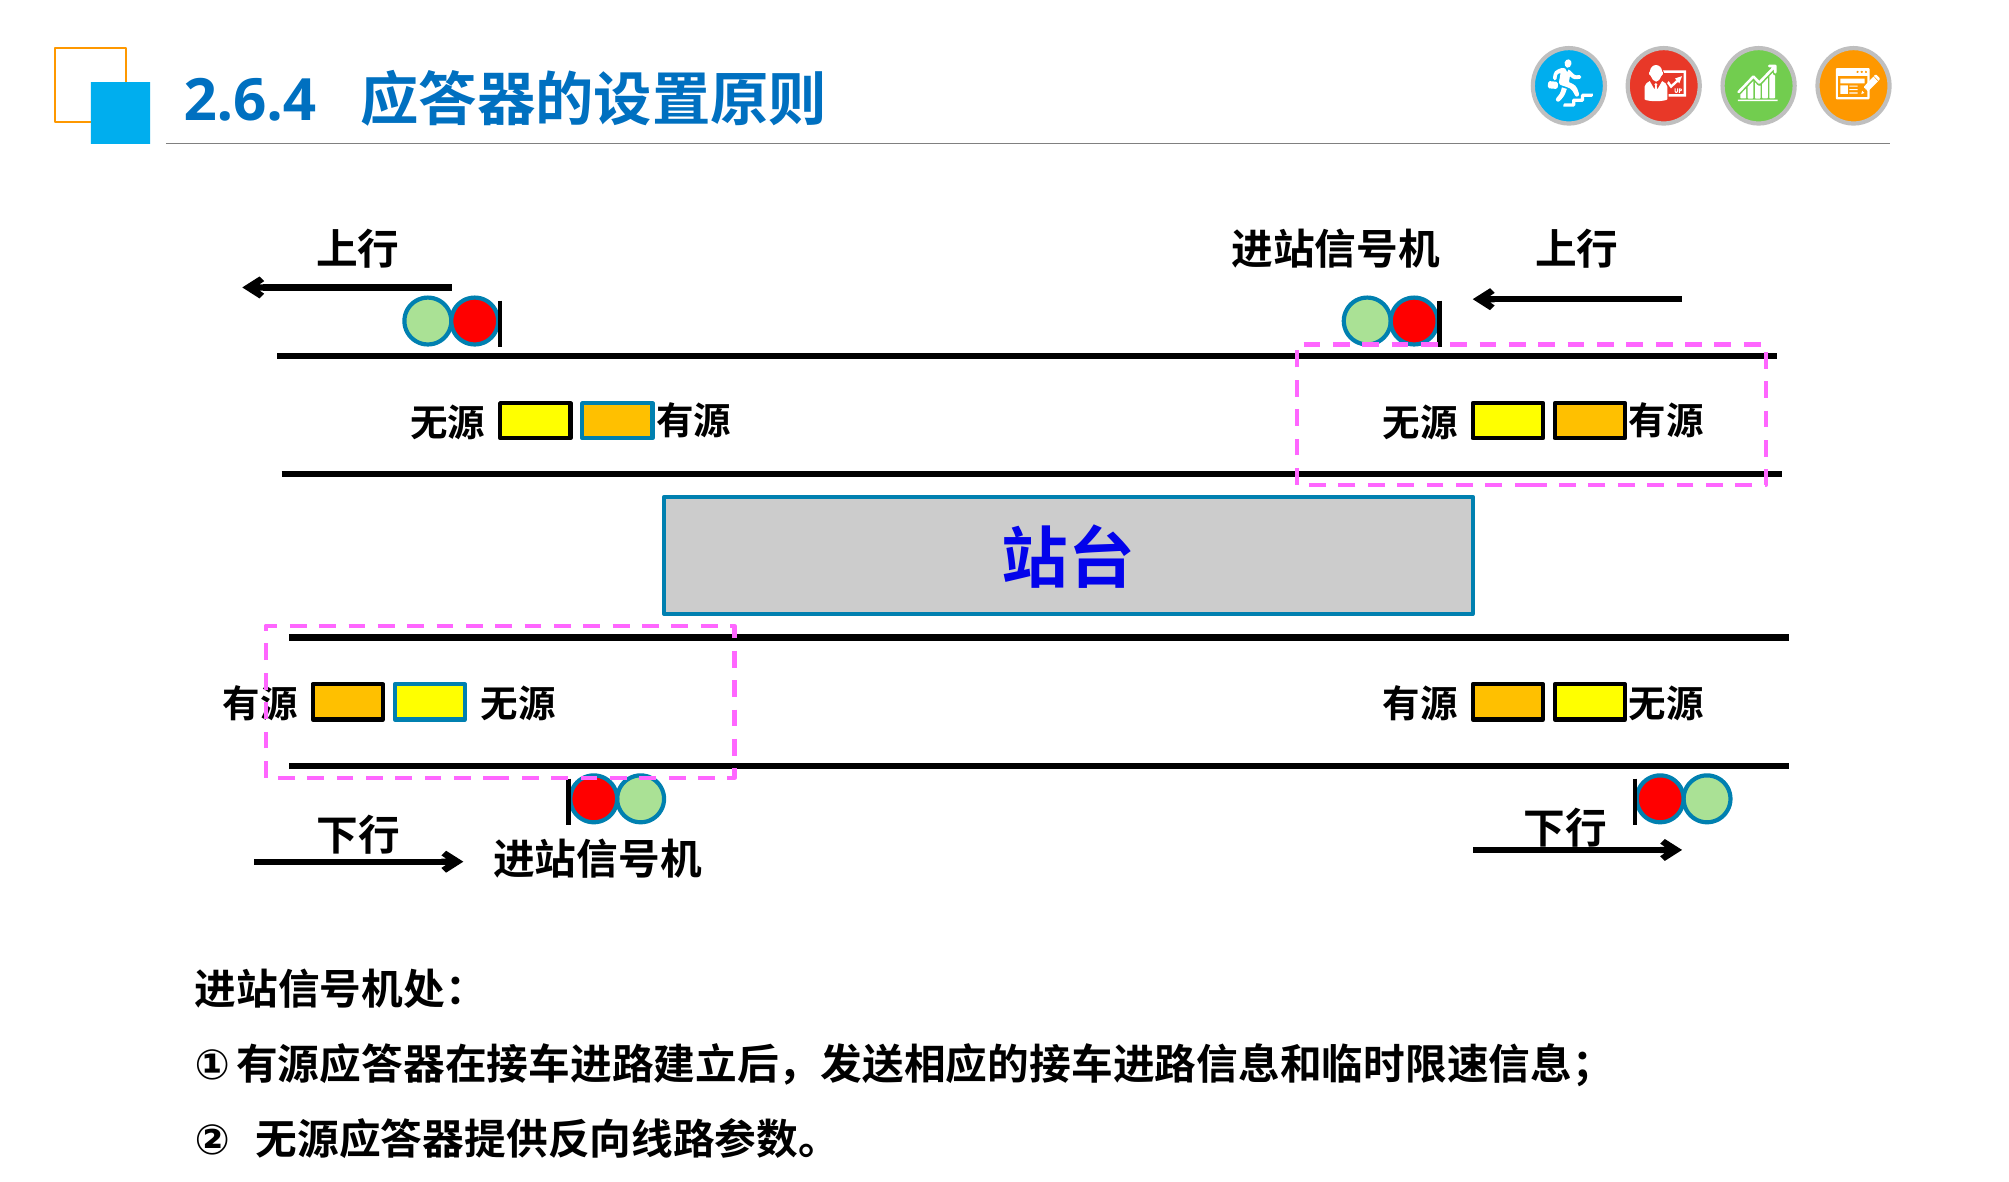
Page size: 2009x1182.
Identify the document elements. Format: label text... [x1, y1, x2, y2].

text_box 2.6.4 应答器的设置原则 [163, 51, 848, 142]
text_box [206, 215, 1790, 891]
text_box 进站信号机处： 有源应答器在接车进路建立后，发送相应的接车进路信息和临时限速信息； 无源应答器提供反向线路参数。 [136, 930, 1907, 1171]
